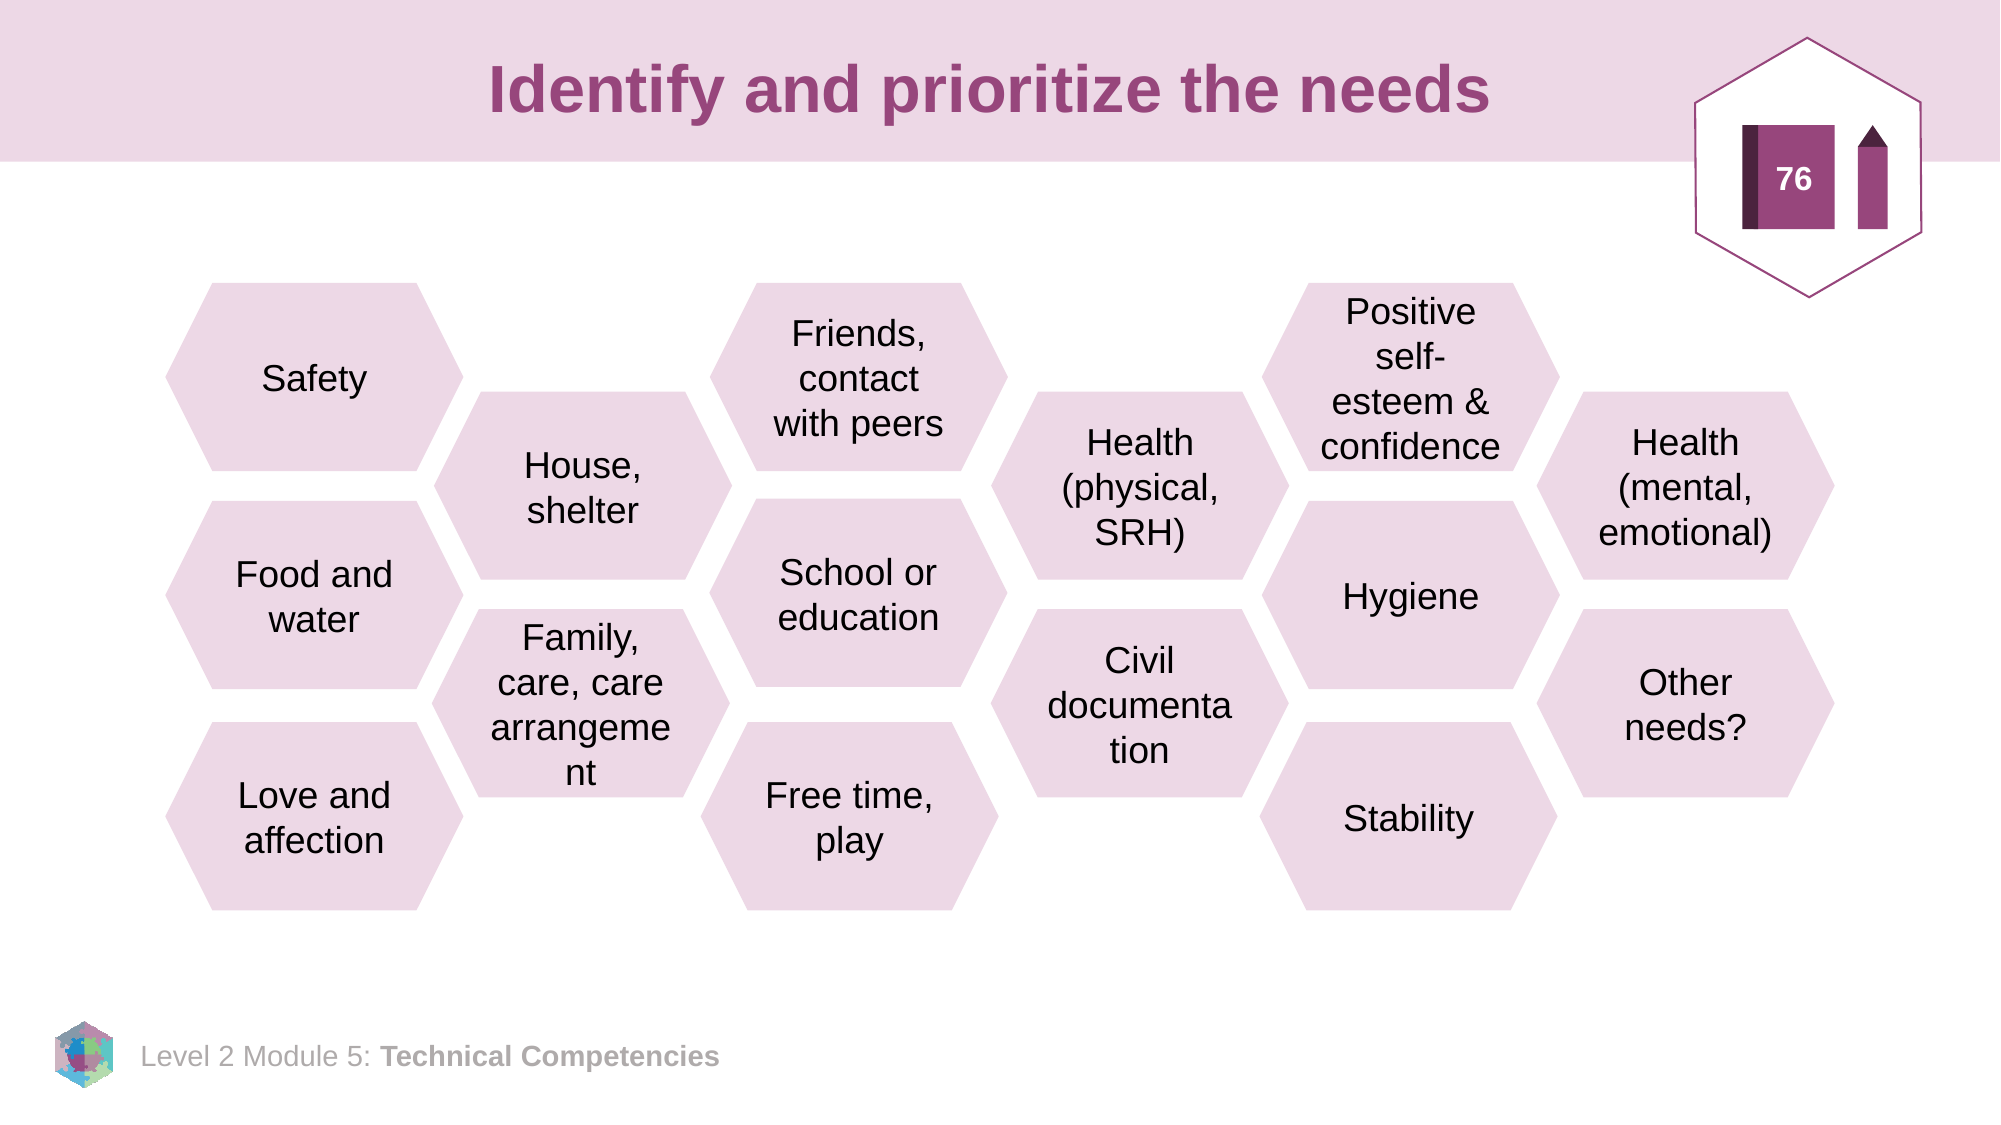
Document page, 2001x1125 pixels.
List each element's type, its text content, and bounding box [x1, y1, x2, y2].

text_box Positive self-esteem & confidence [1260, 281, 1562, 473]
text_box Hygiene [1260, 499, 1562, 691]
text_box Love and affection [164, 721, 465, 912]
title Identify and prioritize the needs [137, 19, 1863, 163]
text_box Safety [164, 281, 465, 473]
text_box Family, care, care arrangement [430, 608, 732, 799]
text_box Food and water [164, 499, 465, 691]
text_box School or education [708, 497, 1009, 688]
picture [55, 1021, 113, 1088]
text_box Health (mental, emotional) [1535, 390, 1836, 581]
text_box House, shelter [432, 390, 734, 581]
text_box Other needs? [1535, 608, 1836, 799]
text_box Free time, play [699, 721, 1000, 912]
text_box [1677, 55, 1939, 280]
text_box Stability [1258, 721, 1559, 912]
text_box Friends, contact with peers [708, 281, 1010, 473]
text_box Civil documentation [989, 608, 1290, 799]
text_box Health (physical, SRH) [989, 390, 1291, 581]
